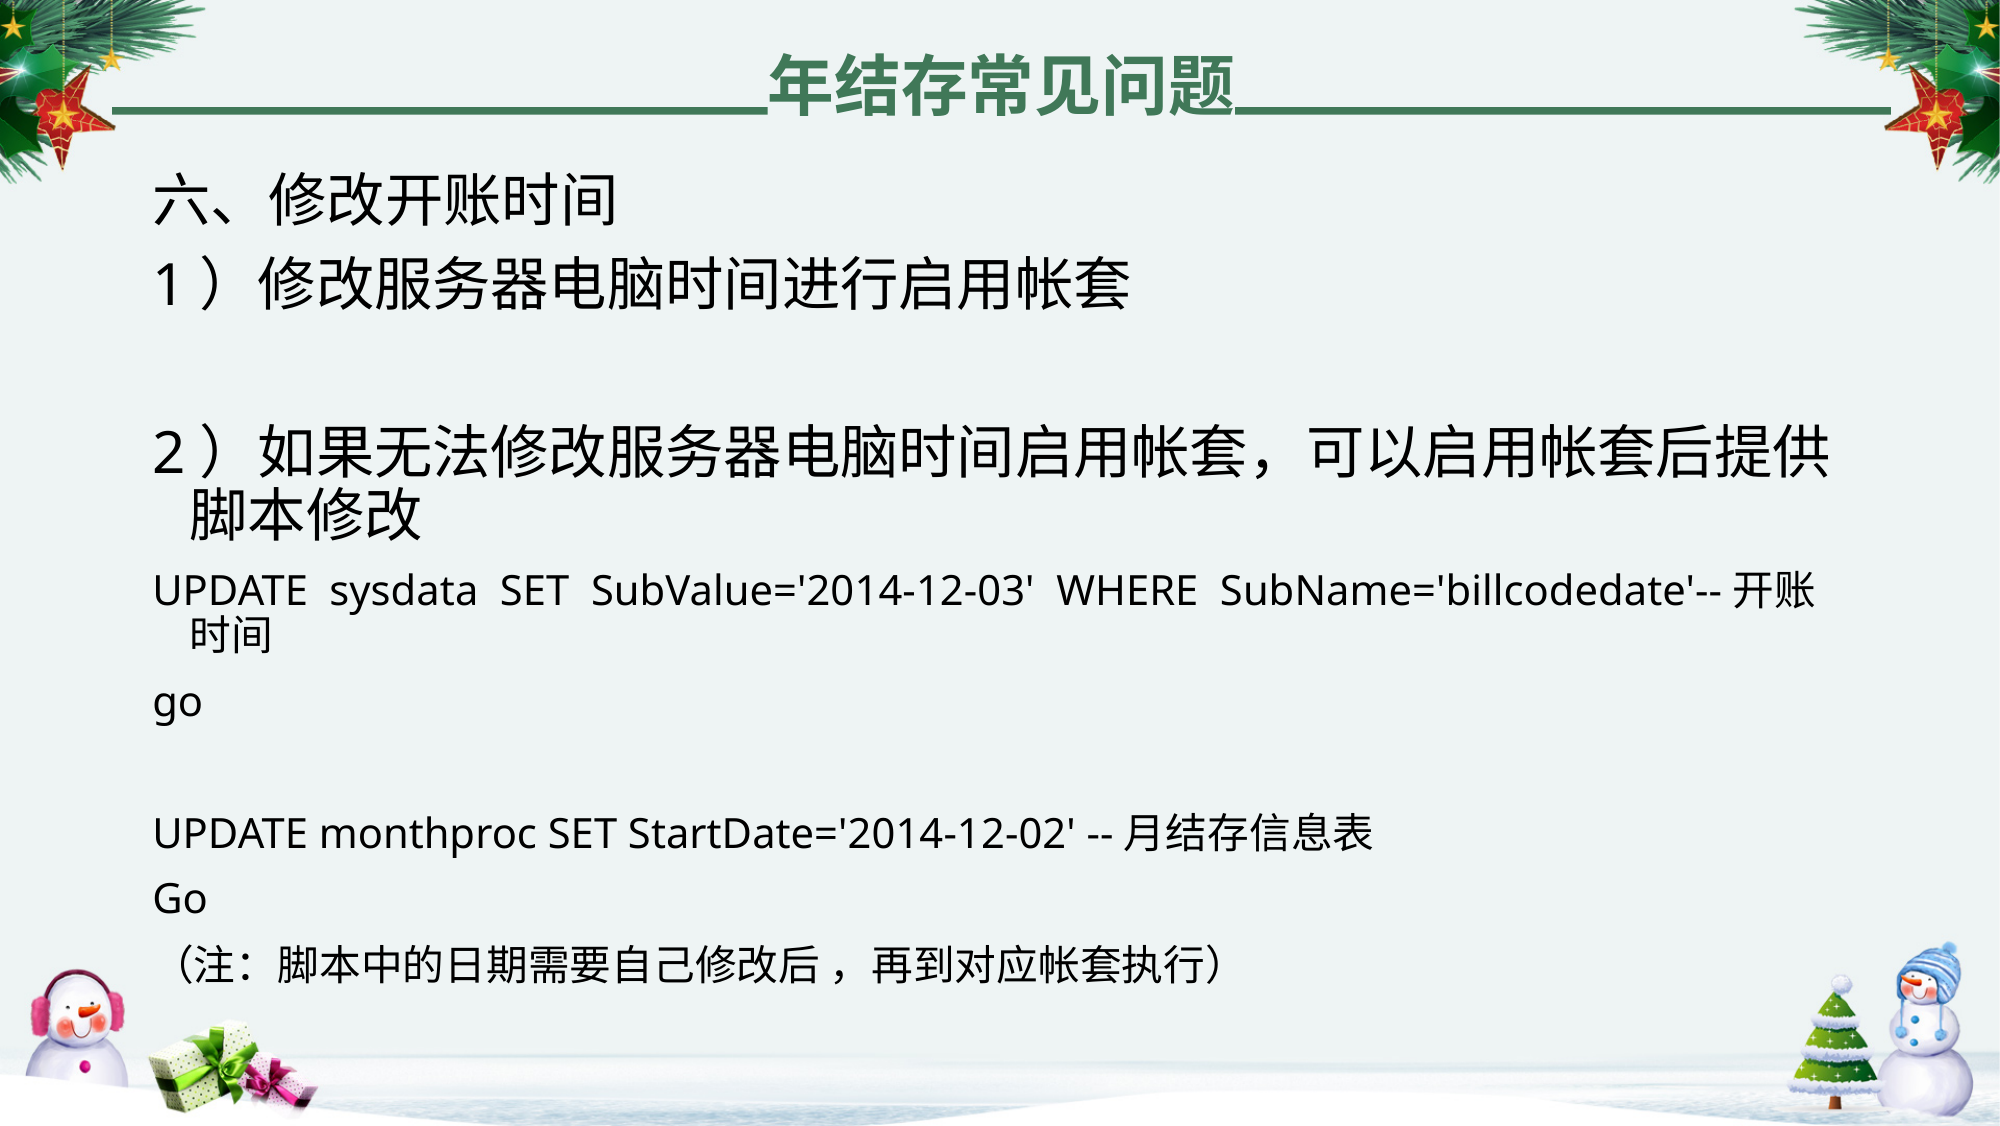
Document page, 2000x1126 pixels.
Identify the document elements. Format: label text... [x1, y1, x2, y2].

list 六、修改开账时间 1）修改服务器电脑时间进行启用帐套 2）如果无法修改服务器电脑时间启用帐套，可以启用帐套后提供脚本修改 UPDATE sysdata SET SubValue='2014-12-03' WHERE SubName='billcodedate'--开账时间 go UPDATE monthproc SET StartDate='2014-12-02' --月结存信息表 Go （注：脚本中的日期需要自己修改后 ，再到对应帐套执行） [137, 164, 1863, 1014]
picture [0, 0, 2000, 1126]
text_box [112, 43, 1891, 124]
